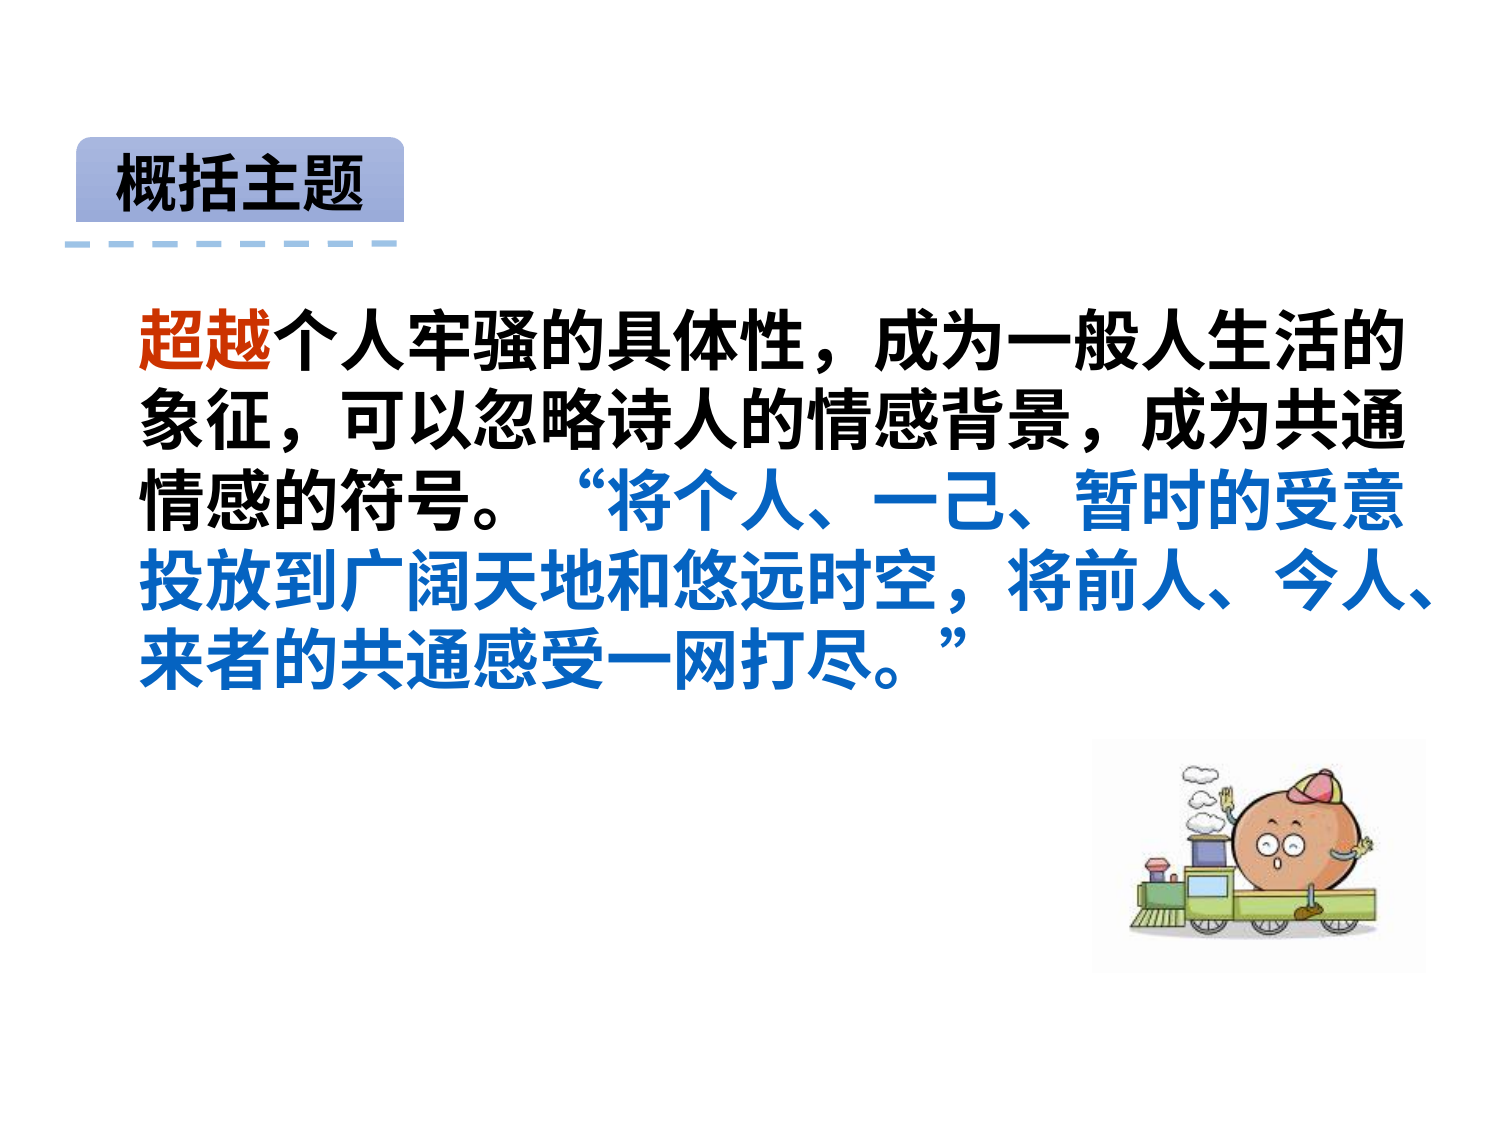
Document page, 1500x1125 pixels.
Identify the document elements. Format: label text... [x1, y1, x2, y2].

text_box 超越个人牢骚的具体性，成为一般人生活的象征，可以忽略诗人的情感背景，成为共通情感的符号。“将个人、一己、暂时的受意投放到广阔天地和悠远时空，将前人、今人、来者的共通感受一网打尽。” [123, 290, 1474, 1034]
text_box 概括主题 [75, 136, 406, 223]
text_box [74, 262, 1425, 1005]
picture [1092, 739, 1426, 973]
